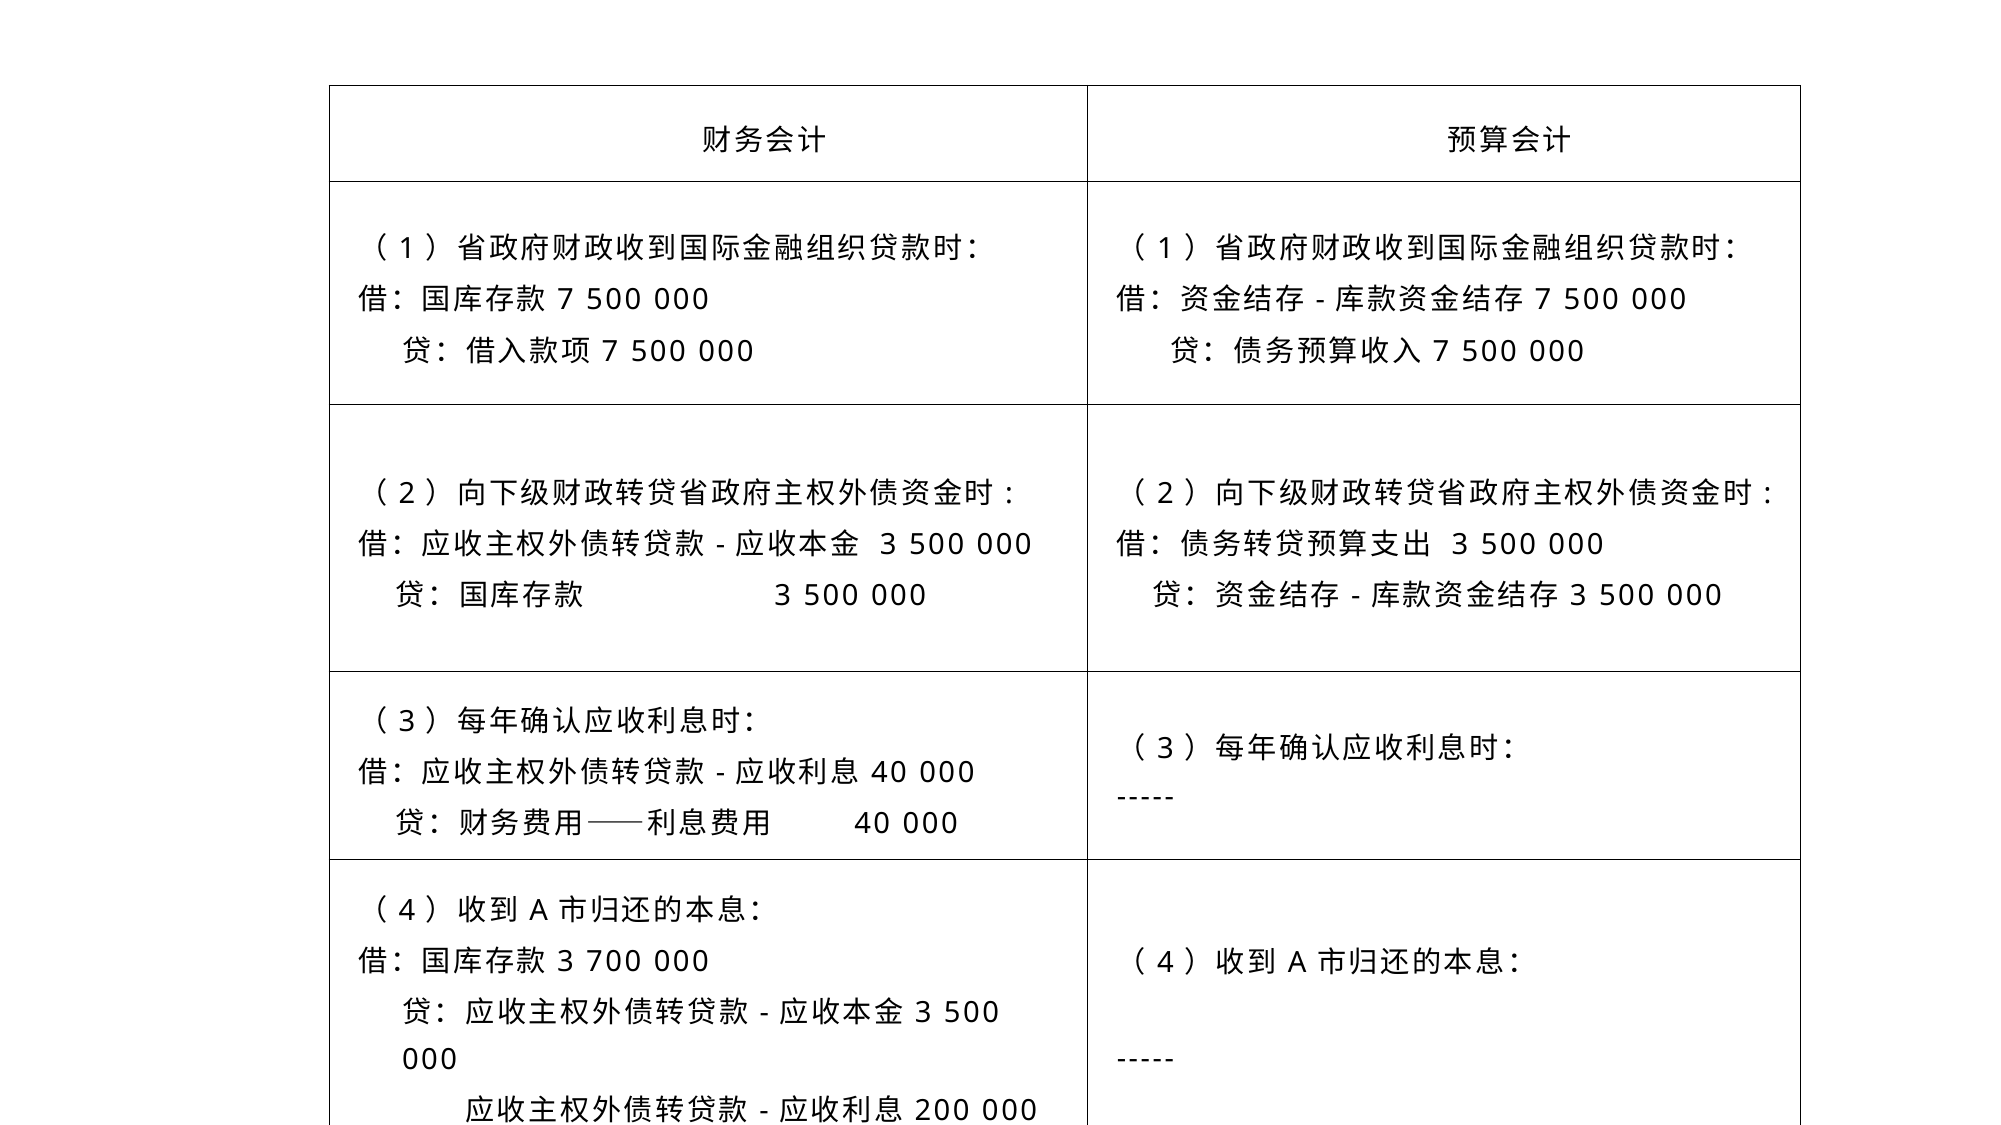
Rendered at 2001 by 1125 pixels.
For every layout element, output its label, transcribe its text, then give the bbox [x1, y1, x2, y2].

table_header 财务会计 [330, 86, 1087, 181]
table_cell （3）每年确认应收利息时： 借：应收主权外债转贷款-应收利息40 000 贷：财务费用――利息费用 40 000 [330, 672, 1087, 859]
table_cell （3）每年确认应收利息时： ----- [1088, 672, 1800, 859]
table_header 预算会计 [1088, 86, 1800, 181]
table_cell （1）省政府财政收到国际金融组织贷款时： 借：国库存款7 500 000 贷：借入款项7 500 000 [330, 182, 1087, 404]
table_cell （1）省政府财政收到国际金融组织贷款时： 借：资金结存-库款资金结存7 500 000 贷：债务预算收入7 500 000 [1088, 182, 1800, 404]
table_cell （4）收到A市归还的本息： 借：国库存款3 700 000 贷：应收主权外债转贷款-应收本金3 500 000 应收主权外债转贷款-应收利息200 000 [330, 860, 1087, 1125]
table_cell （4）收到A市归还的本息： ----- [1088, 860, 1800, 1125]
table_cell （2）向下级财政转贷省政府主权外债资金时: 借：应收主权外债转贷款-应收本金 3 500 000 贷：国库存款 3 500 000 [330, 405, 1087, 671]
table_cell （2）向下级财政转贷省政府主权外债资金时: 借：债务转贷预算支出 3 500 000 贷：资金结存-库款资金结存3 500 000 [1088, 405, 1800, 671]
